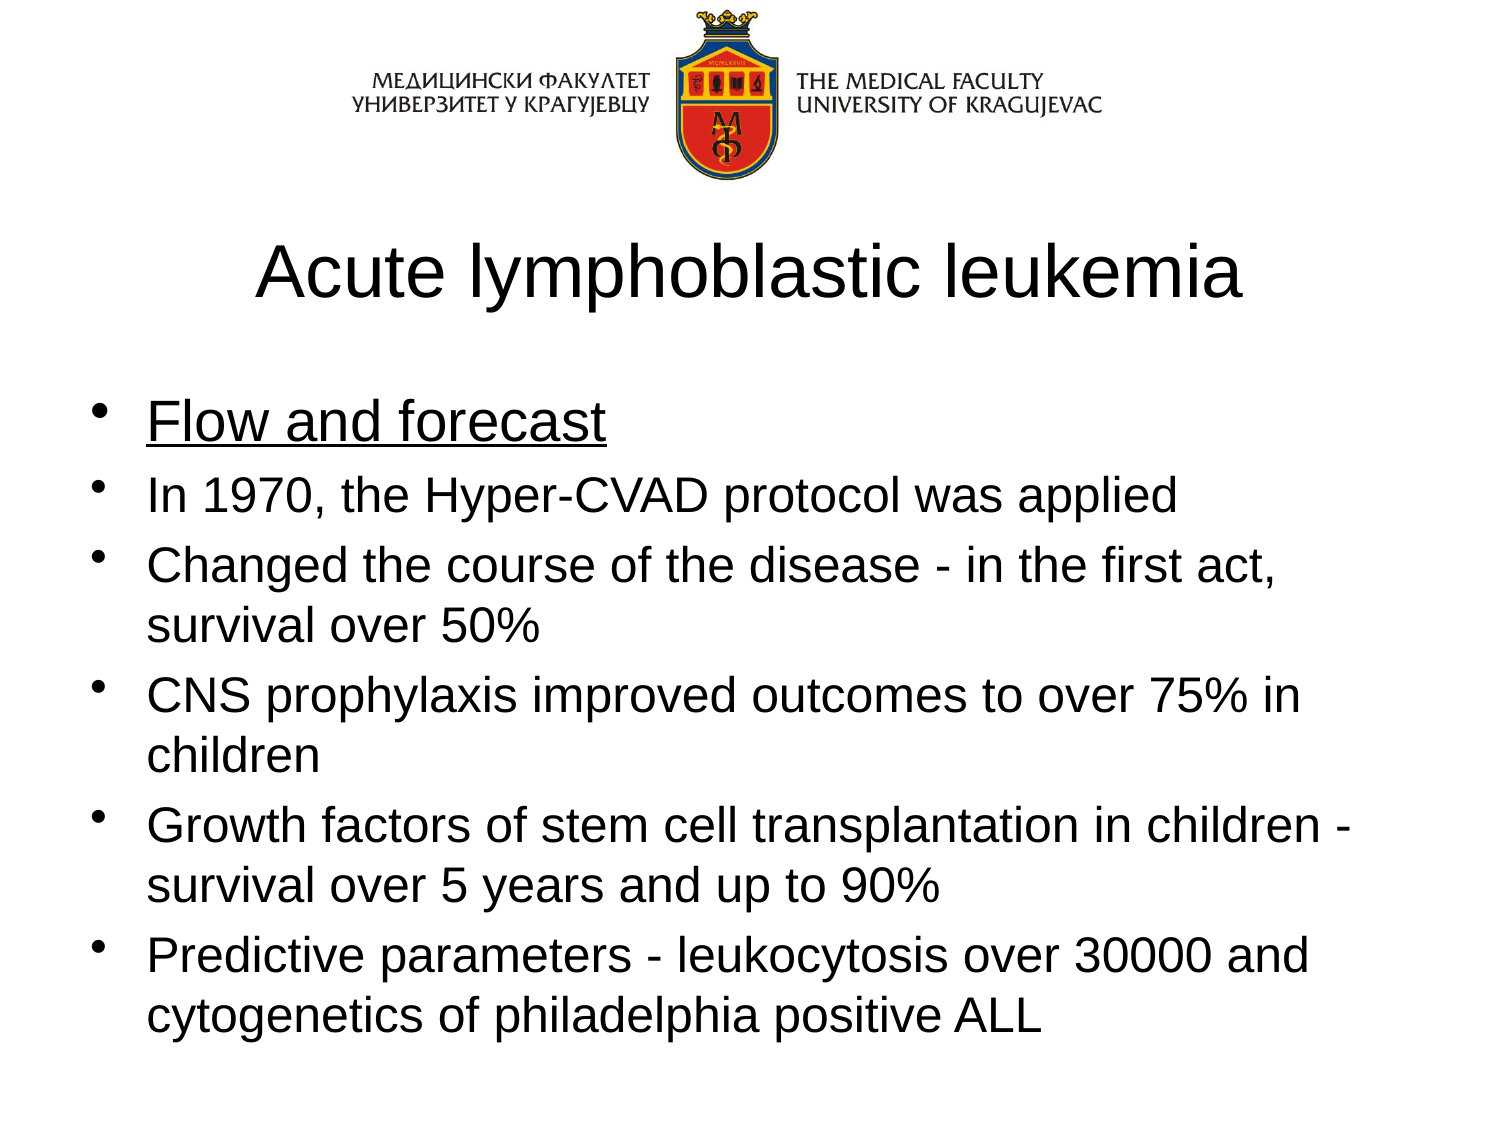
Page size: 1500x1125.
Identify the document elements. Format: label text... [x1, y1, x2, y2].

title Acute lymphoblastic leukemia [74, 173, 1426, 362]
picture [328, 0, 1125, 173]
list Flow and forecast In 1970, the Hyper-CVAD protocol was applied Changed the course of the disease - in the first act, survival over 50% CNS prophylaxis improved outcomes to over 75% in children Growth factors of stem cell transplantation in children - survival over 5 years and up to 90% Predictive parameters - leukocytosis over 30000 and cytogenetics of philadelphia positive ALL [74, 374, 1426, 1118]
